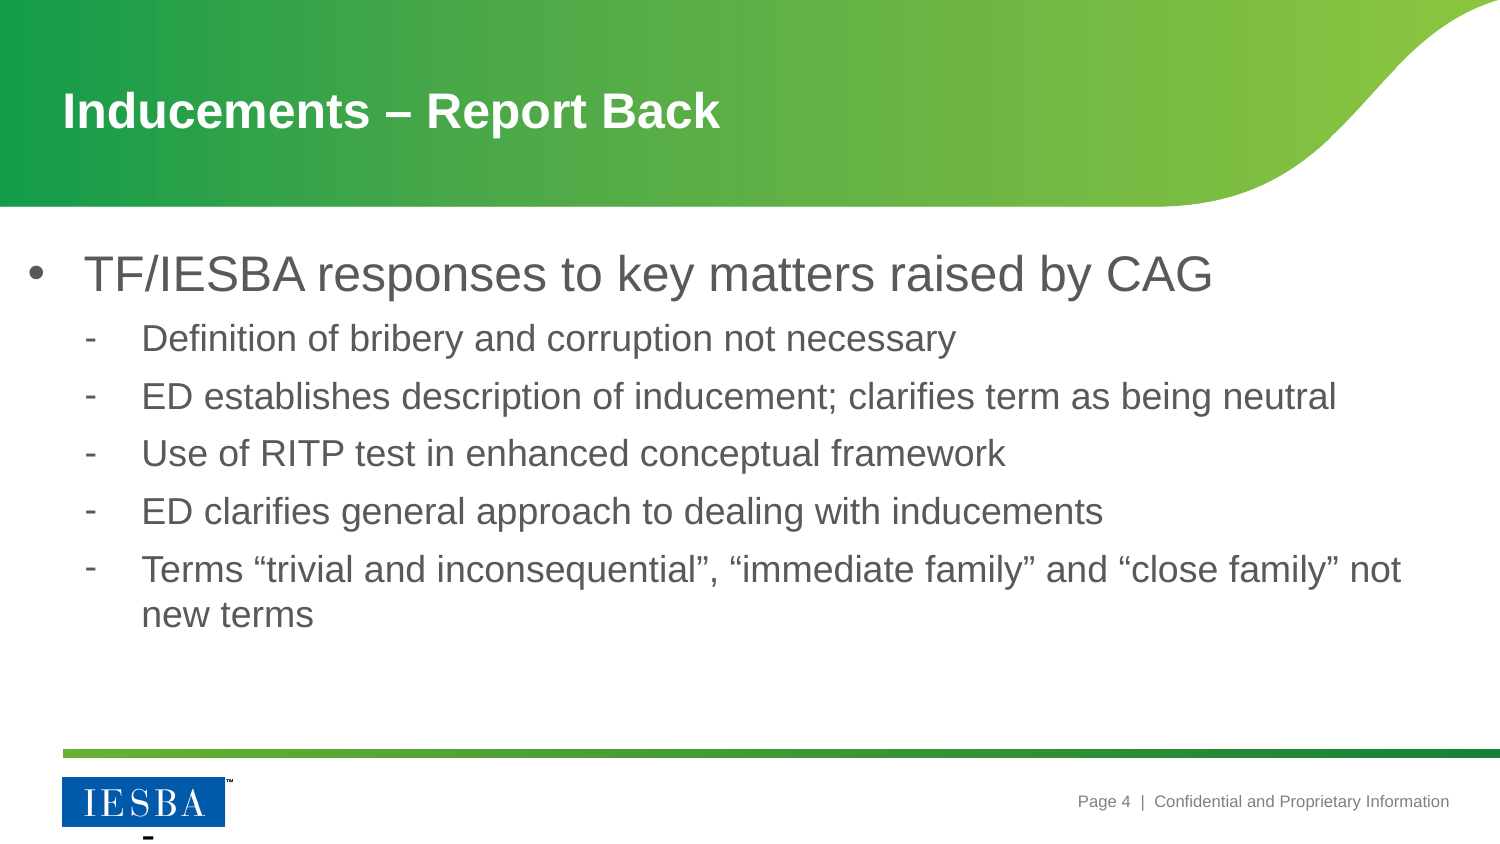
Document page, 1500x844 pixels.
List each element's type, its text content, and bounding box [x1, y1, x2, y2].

picture [62, 785, 233, 827]
title Inducements – Report Back [62, 75, 1300, 142]
picture [0, 0, 1500, 207]
list TF/IESBA responses to key matters raised by CAG Definition of bribery and corruption not necessary ED establishes description of inducement; clarifies term as being neutral Use of RITP test in enhanced conceptual framework ED clarifies general approach to dealing with inducements Terms “trivial and inconsequential”, “immediate family” and “close family” not new terms [12, 234, 1459, 785]
